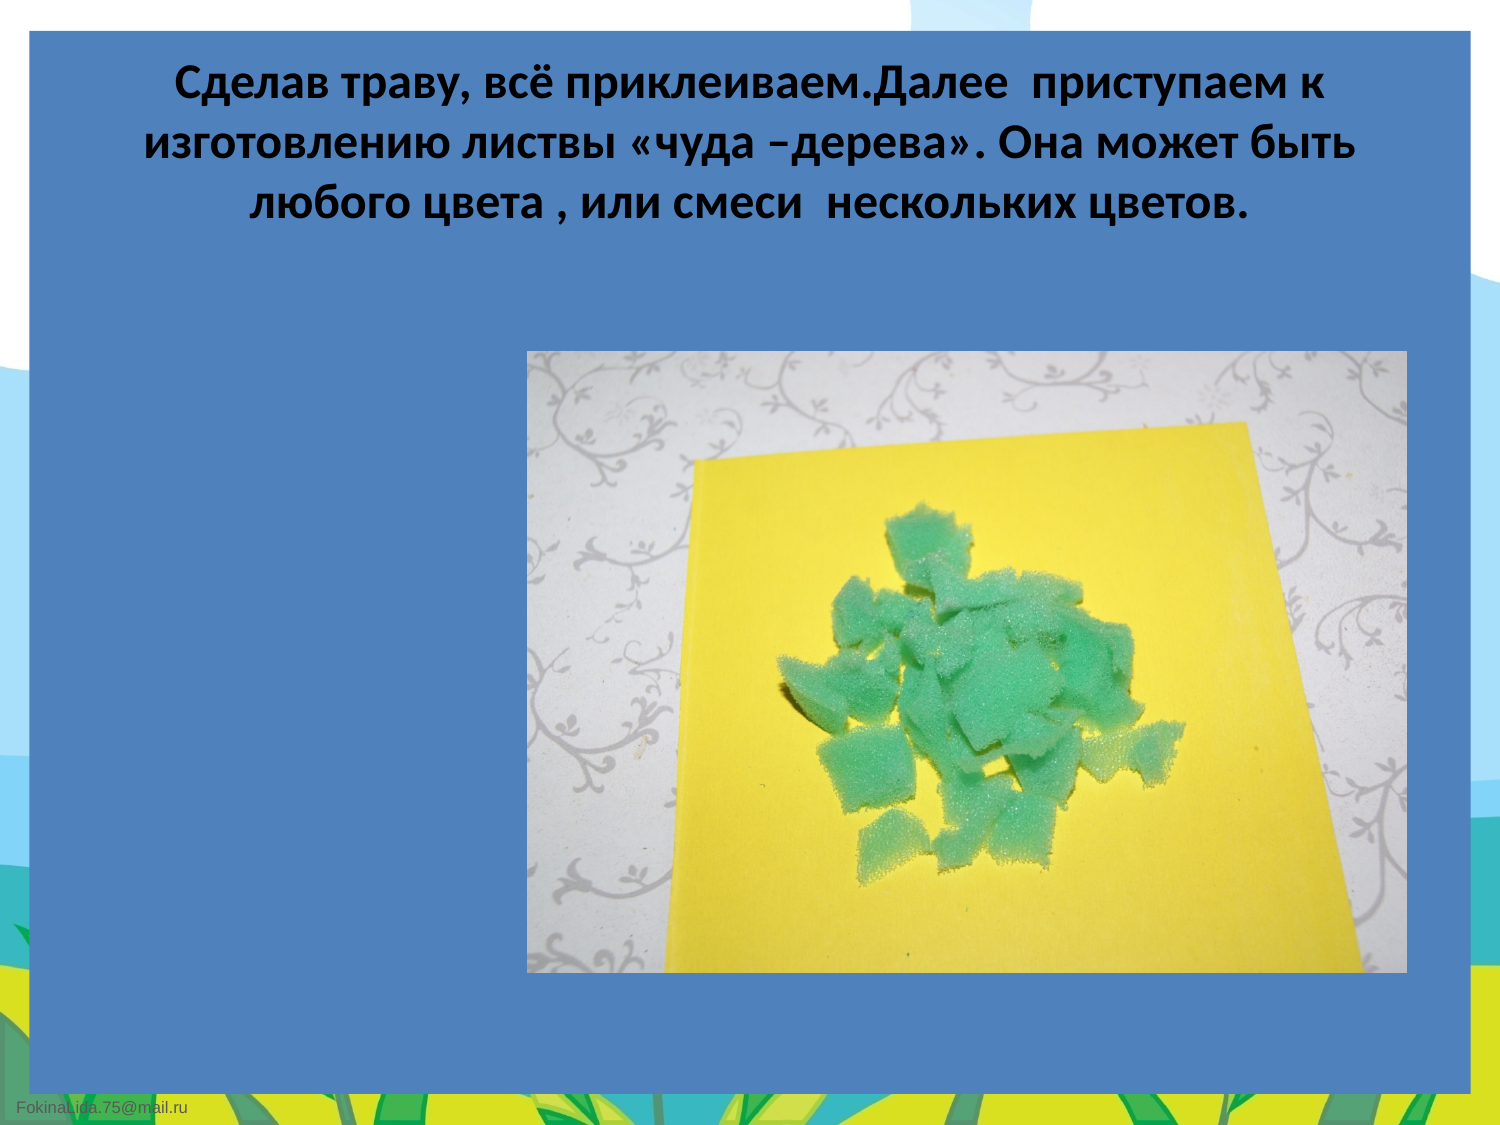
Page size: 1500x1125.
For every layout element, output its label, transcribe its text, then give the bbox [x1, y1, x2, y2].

title Сделав траву, всё приклеиваем.Далее приступаем к изготовлению листвы «чуда –дерева». Она может быть любого цвета , или смеси нескольких цветов. [74, 44, 1426, 233]
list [527, 351, 1407, 973]
picture [0, 0, 1500, 1125]
